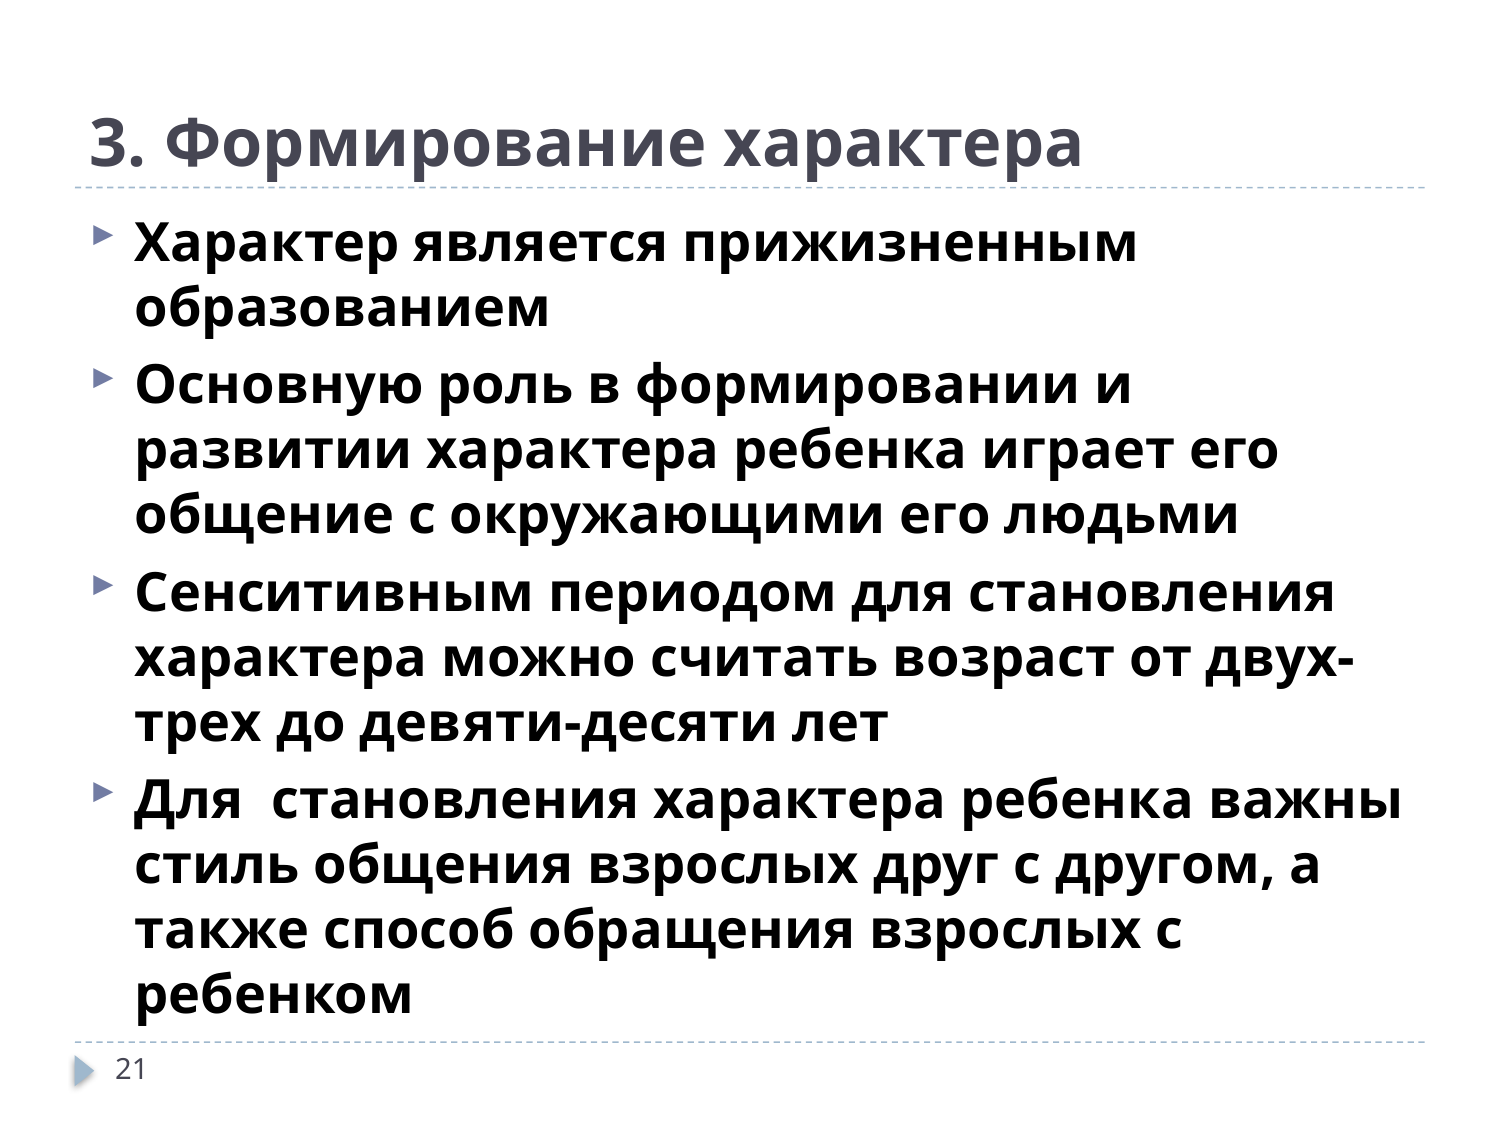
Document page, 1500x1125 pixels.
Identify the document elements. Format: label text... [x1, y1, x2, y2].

title 3. Формирование характера [75, 24, 1425, 188]
list Характер является прижизненным образованием Основную роль в формировании и развитии характера ребенка играет его общение с окружающими его людьми Сенситивным периодом для становления характера можно считать возраст от двух-трех до девяти-десяти лет Для становления характера ребенка важны стиль общения взрослых друг с другом, а также способ обращения взрослых с ребенком [75, 200, 1425, 1010]
slide_number 21 [100, 1042, 426, 1103]
